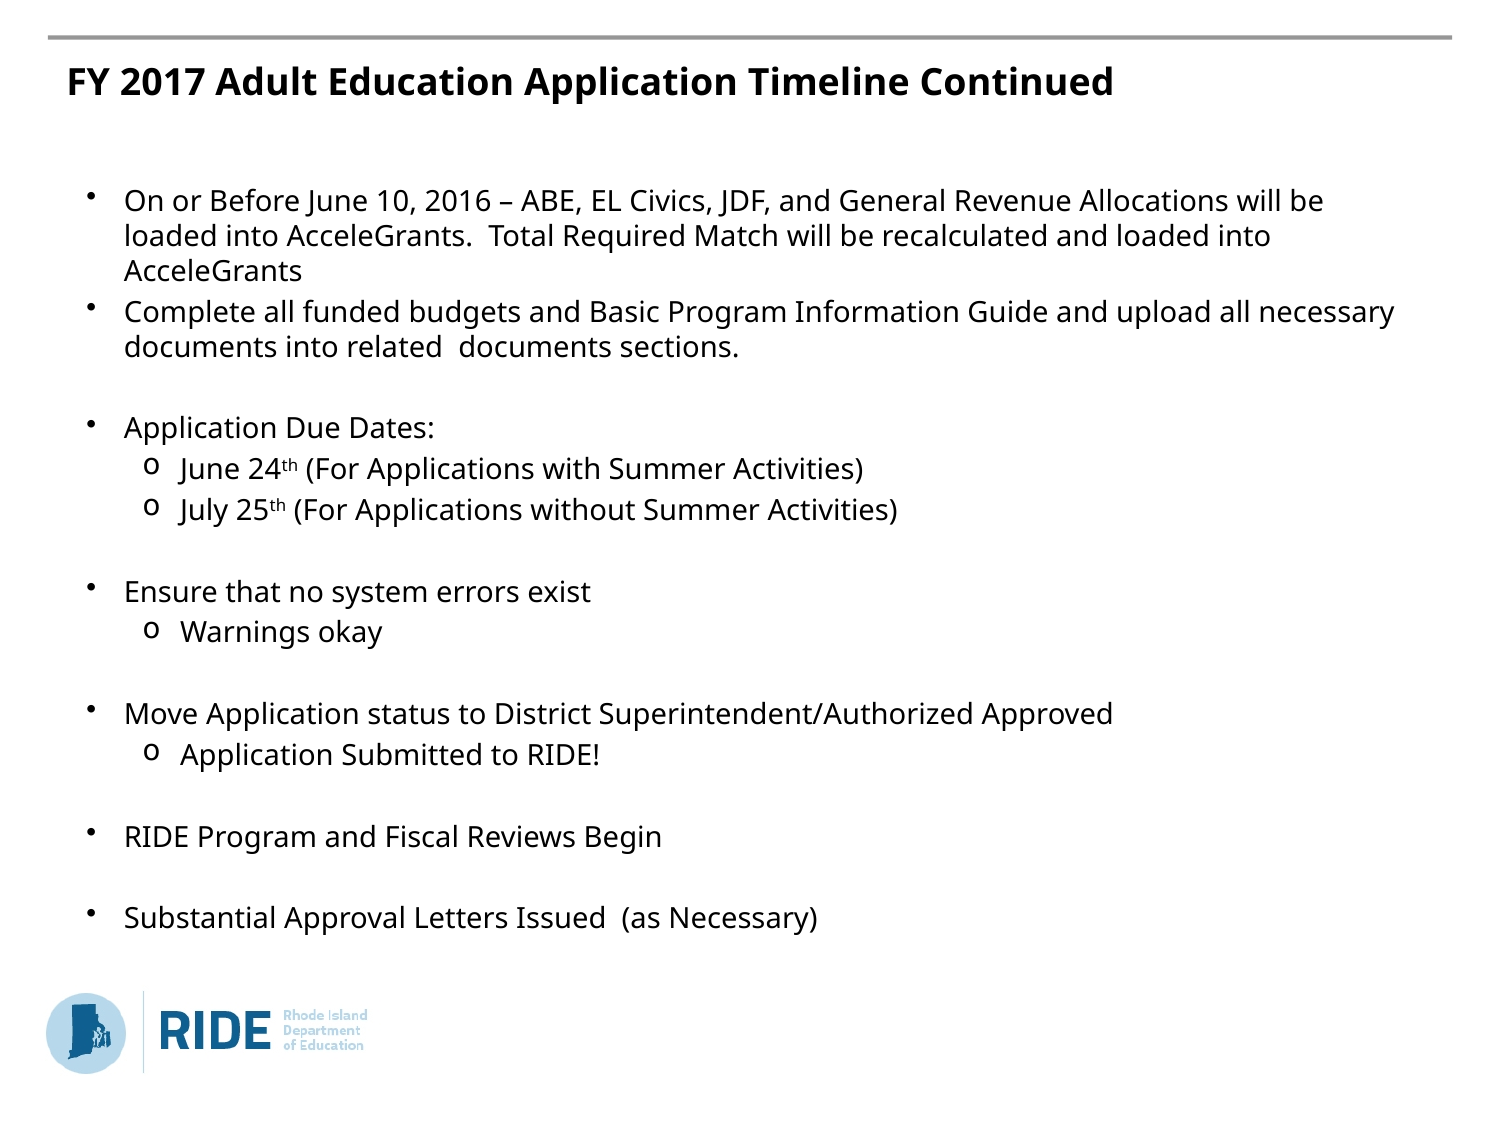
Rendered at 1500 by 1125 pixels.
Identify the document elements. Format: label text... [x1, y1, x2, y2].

list On or Before June 10, 2016 – ABE, EL Civics, JDF, and General Revenue Allocations will be loaded into AcceleGrants. Total Required Match will be recalculated and loaded into AcceleGrants Complete all funded budgets and Basic Program Information Guide and upload all necessary documents into related documents sections. Application Due Dates: June 24th (For Applications with Summer Activities) July 25th (For Applications without Summer Activities) Ensure that no system errors exist Warnings okay Move Application status to District Superintendent/Authorized Approved Application Submitted to RIDE! RIDE Program and Fiscal Reviews Begin Substantial Approval Letters Issued (as Necessary) [71, 176, 1429, 1038]
picture [37, 985, 413, 1079]
title FY 2017 Adult Education Application Timeline Continued [51, 49, 1449, 176]
